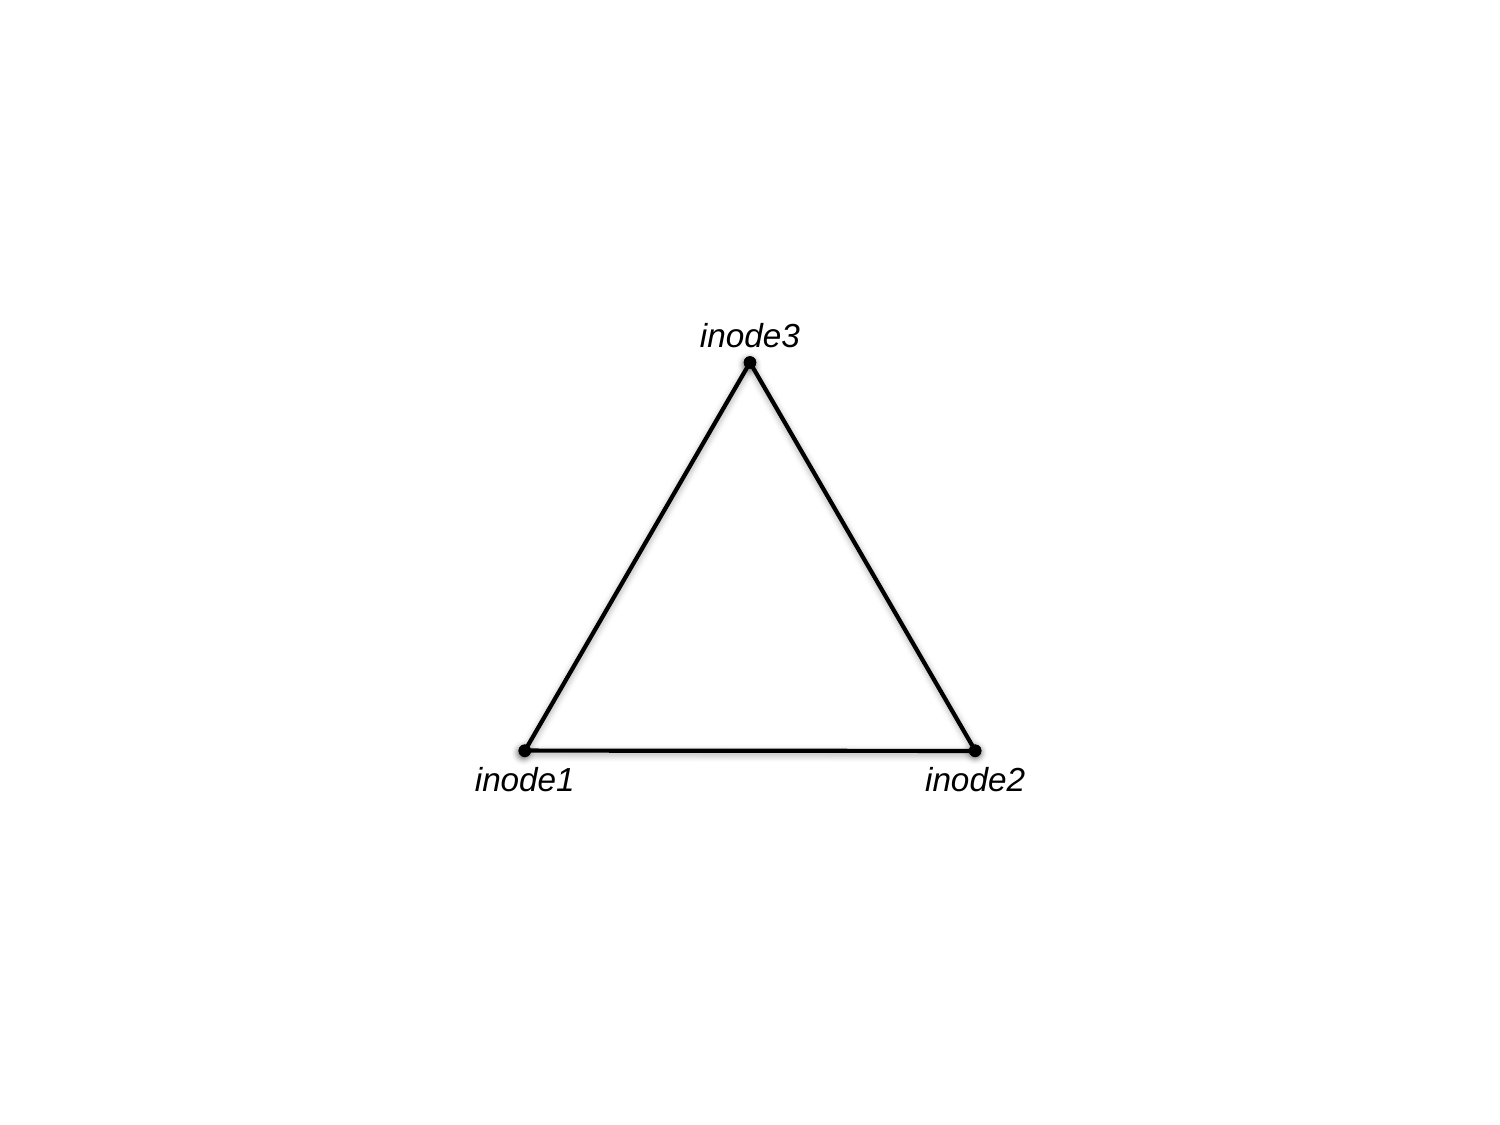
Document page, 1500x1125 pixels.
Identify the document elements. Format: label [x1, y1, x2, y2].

text_box [380, 306, 1120, 807]
